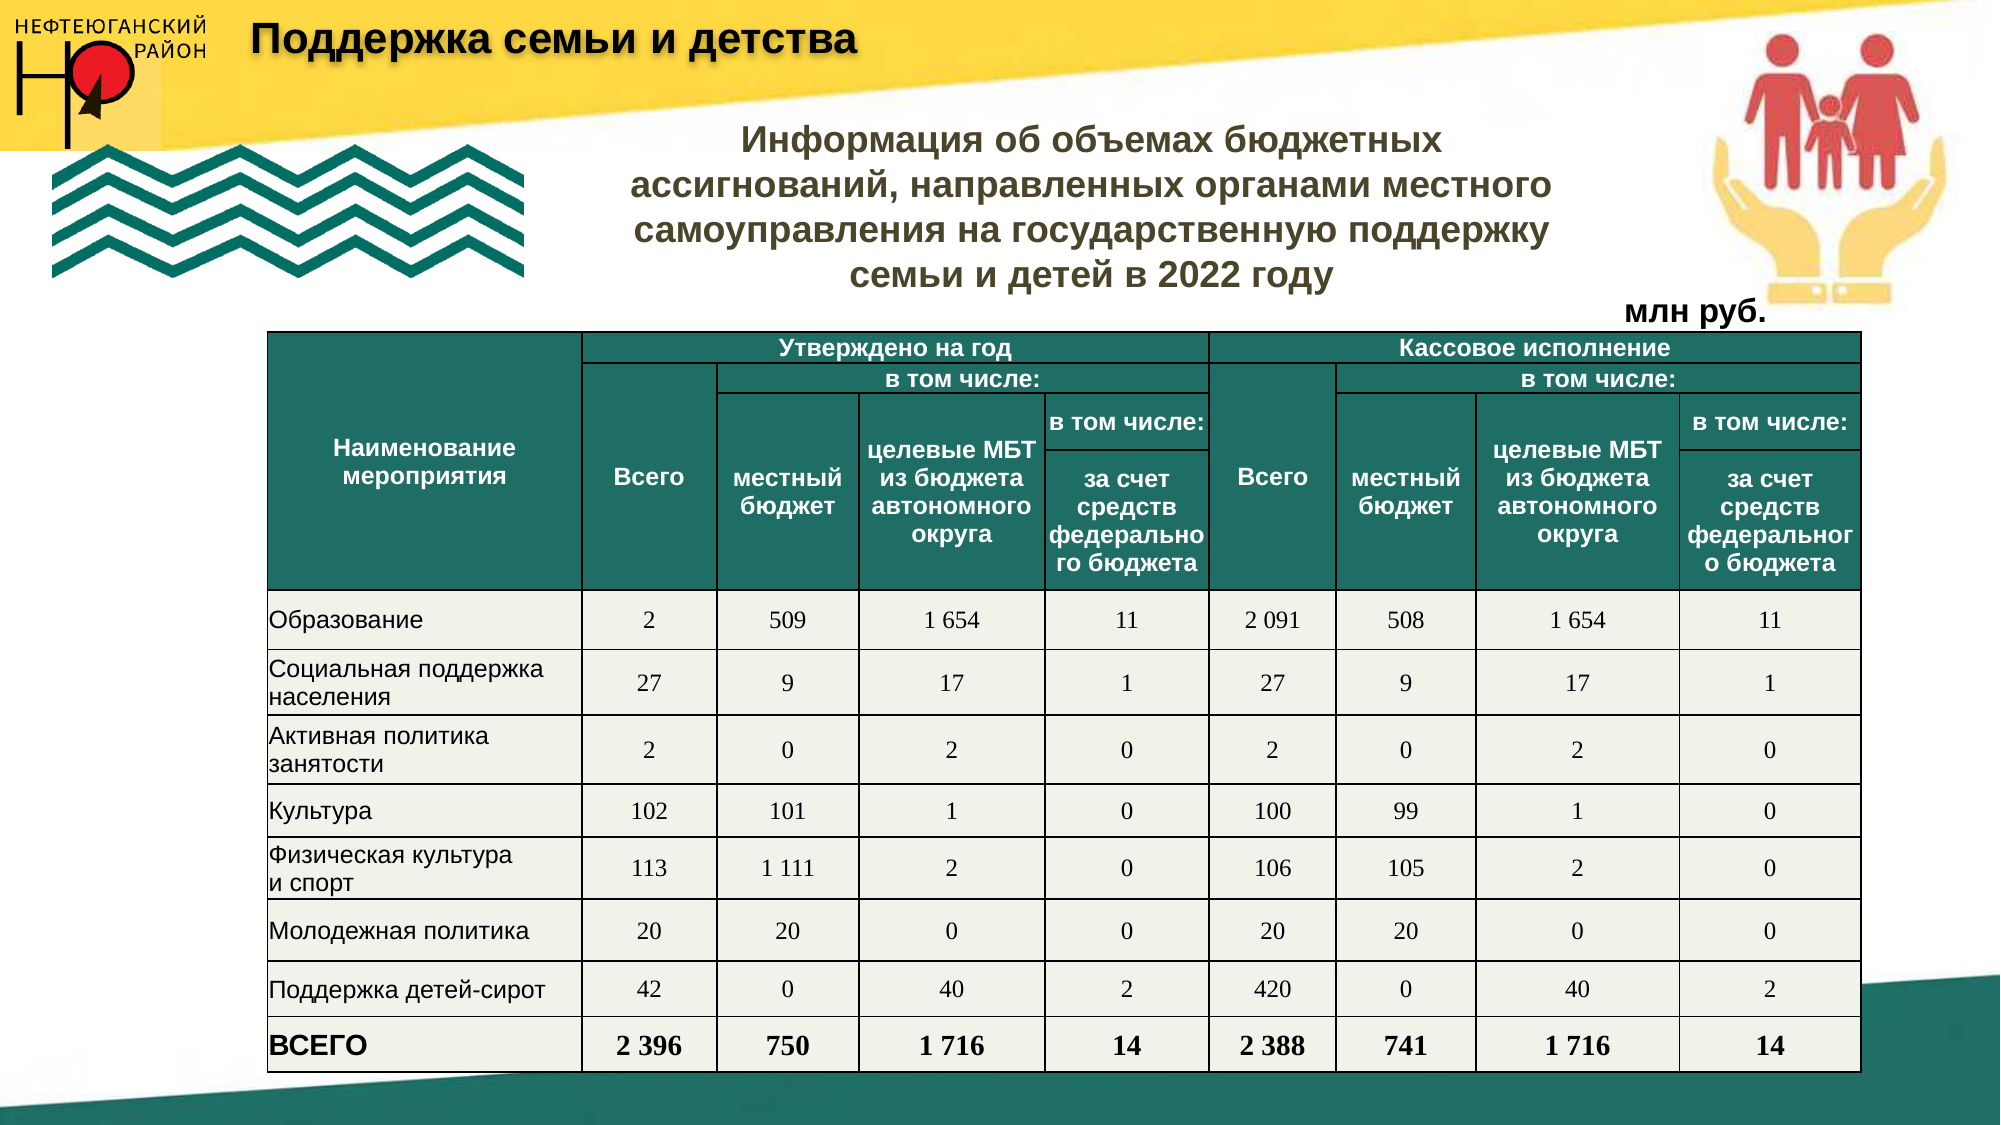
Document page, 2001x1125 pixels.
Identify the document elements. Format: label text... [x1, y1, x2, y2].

table_cell 1 [1680, 650, 1860, 714]
table_cell 2 [860, 716, 1044, 783]
table_cell за счет средств федерального бюджета [1046, 451, 1208, 589]
table_cell 0 [1680, 716, 1860, 783]
table_cell 99 [1337, 785, 1475, 836]
table_cell местный бюджет [718, 394, 858, 589]
table_cell 2 091 [1210, 591, 1335, 649]
table_cell 106 [1210, 838, 1335, 890]
table_cell Социальная поддержка населения [268, 650, 581, 714]
table_cell 1 654 [860, 591, 1044, 649]
table_cell 101 [718, 785, 858, 836]
table_cell 11 [1680, 591, 1860, 649]
table_cell 2 [1477, 838, 1679, 890]
table_cell местный бюджет [1337, 394, 1475, 589]
table_cell Физическая культура и спорт [268, 838, 581, 890]
table_cell 2 [860, 838, 1044, 890]
table_cell 1 111 [718, 838, 858, 890]
table_cell Активная политика занятости [268, 716, 581, 783]
table_cell 0 [718, 716, 858, 783]
table_cell 27 [1210, 650, 1335, 714]
table_header Утверждено на год [583, 333, 1208, 362]
table_cell 1 [1046, 650, 1208, 714]
table_cell целевые МБТ из бюджета автономного округа [1477, 394, 1679, 589]
table_cell в том числе: [1046, 394, 1208, 449]
table_cell 0 [1046, 785, 1208, 836]
table_cell Образование [268, 591, 581, 649]
table_cell в том числе: [1337, 364, 1860, 392]
picture [0, 0, 2000, 325]
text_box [0, 890, 2000, 1125]
table_cell 113 [583, 838, 716, 890]
table_cell 508 [1337, 591, 1475, 649]
table_cell 0 [1046, 838, 1208, 890]
table_cell 1 [1477, 785, 1679, 836]
text_box Информация об объемах бюджетных ассигнований, направленных органами местного самоуправления на государственную поддержку семьи и детей в 2022 году [598, 163, 1585, 303]
table_cell Всего [1210, 364, 1335, 589]
table_cell 2 [1477, 716, 1679, 783]
table_cell Культура [268, 785, 581, 836]
table_cell 11 [1046, 591, 1208, 649]
table_cell 2 [583, 716, 716, 783]
table_cell 0 [1680, 838, 1860, 890]
table_cell в том числе: [1680, 394, 1860, 449]
text_box млн руб. [1609, 282, 1797, 337]
table_cell 100 [1210, 785, 1335, 836]
table_cell 9 [1337, 650, 1475, 714]
table_cell 105 [1337, 838, 1475, 890]
table_cell 1 654 [1477, 591, 1679, 649]
table_cell 17 [860, 650, 1044, 714]
table_cell 0 [1337, 716, 1475, 783]
table_cell 27 [583, 650, 716, 714]
table_header Кассовое исполнение [1210, 333, 1860, 362]
table_cell Всего [583, 364, 716, 589]
table_cell 1 [860, 785, 1044, 836]
table_cell 17 [1477, 650, 1679, 714]
table_cell 0 [1680, 785, 1860, 836]
table_cell 9 [718, 650, 858, 714]
table_cell за счет средств федерального бюджета [1680, 451, 1860, 589]
table_cell 2 [1210, 716, 1335, 783]
table_header Наименование мероприятия [268, 333, 581, 589]
table_cell 509 [718, 591, 858, 649]
table_cell 102 [583, 785, 716, 836]
table_cell 0 [1046, 716, 1208, 783]
table_cell в том числе: [718, 364, 1208, 392]
table_cell целевые МБТ из бюджета автономного округа [860, 394, 1044, 589]
table_cell 2 [583, 591, 716, 649]
